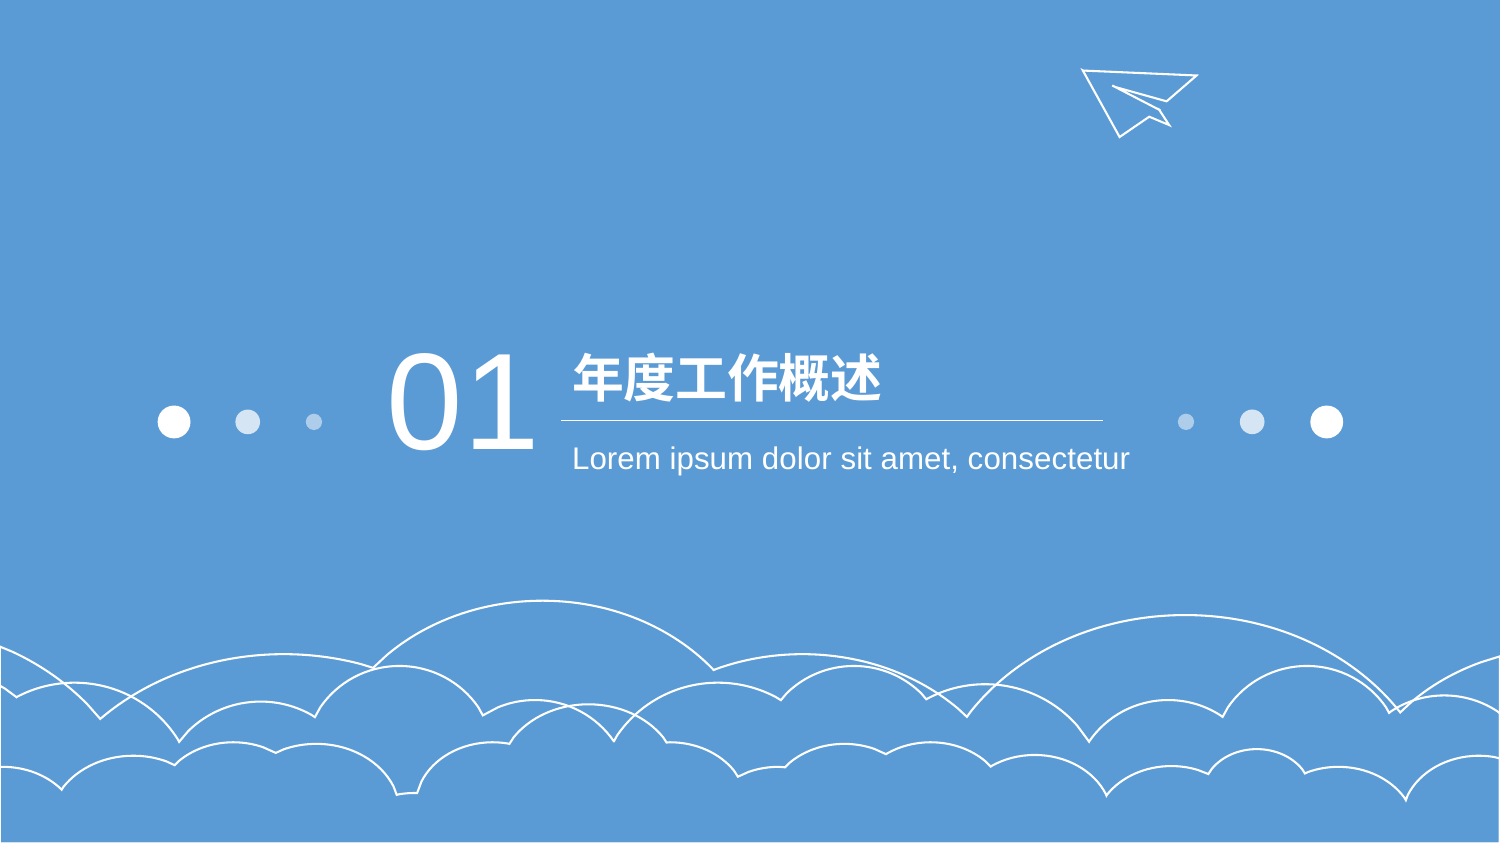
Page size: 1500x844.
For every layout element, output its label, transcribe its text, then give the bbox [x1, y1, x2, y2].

text_box Lorem ipsum dolor sit amet, consectetur [561, 428, 1154, 486]
text_box 年度工作概述 [561, 315, 1154, 418]
text_box 01 [374, 312, 552, 491]
